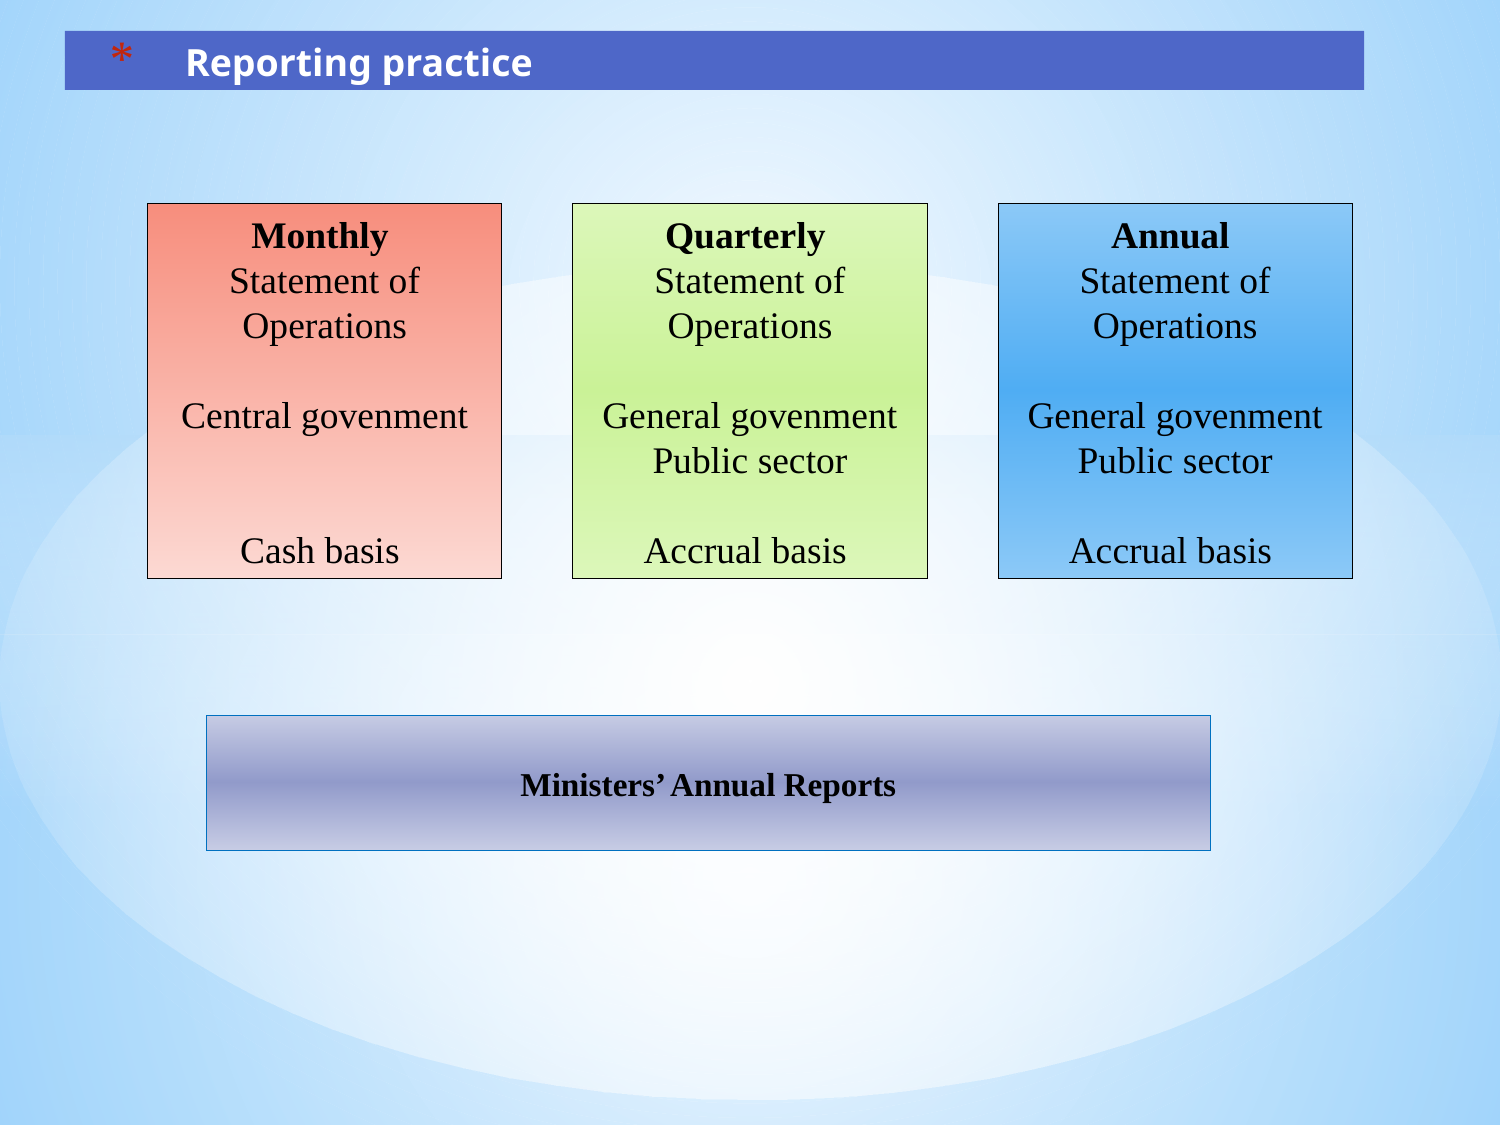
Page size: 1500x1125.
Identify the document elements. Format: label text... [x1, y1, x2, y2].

title Reporting practice [64, 30, 1365, 90]
text_box Ministers’ Annual Reports [206, 715, 1211, 851]
text_box Annual Statement of Operations General govenment Public sector Accrual basis [998, 203, 1353, 579]
text_box Quarterly Statement of Operations General govenment Public sector Accrual basis [572, 203, 928, 579]
text_box Monthly Statement of Operations Central govenment Cash basis [147, 203, 502, 579]
